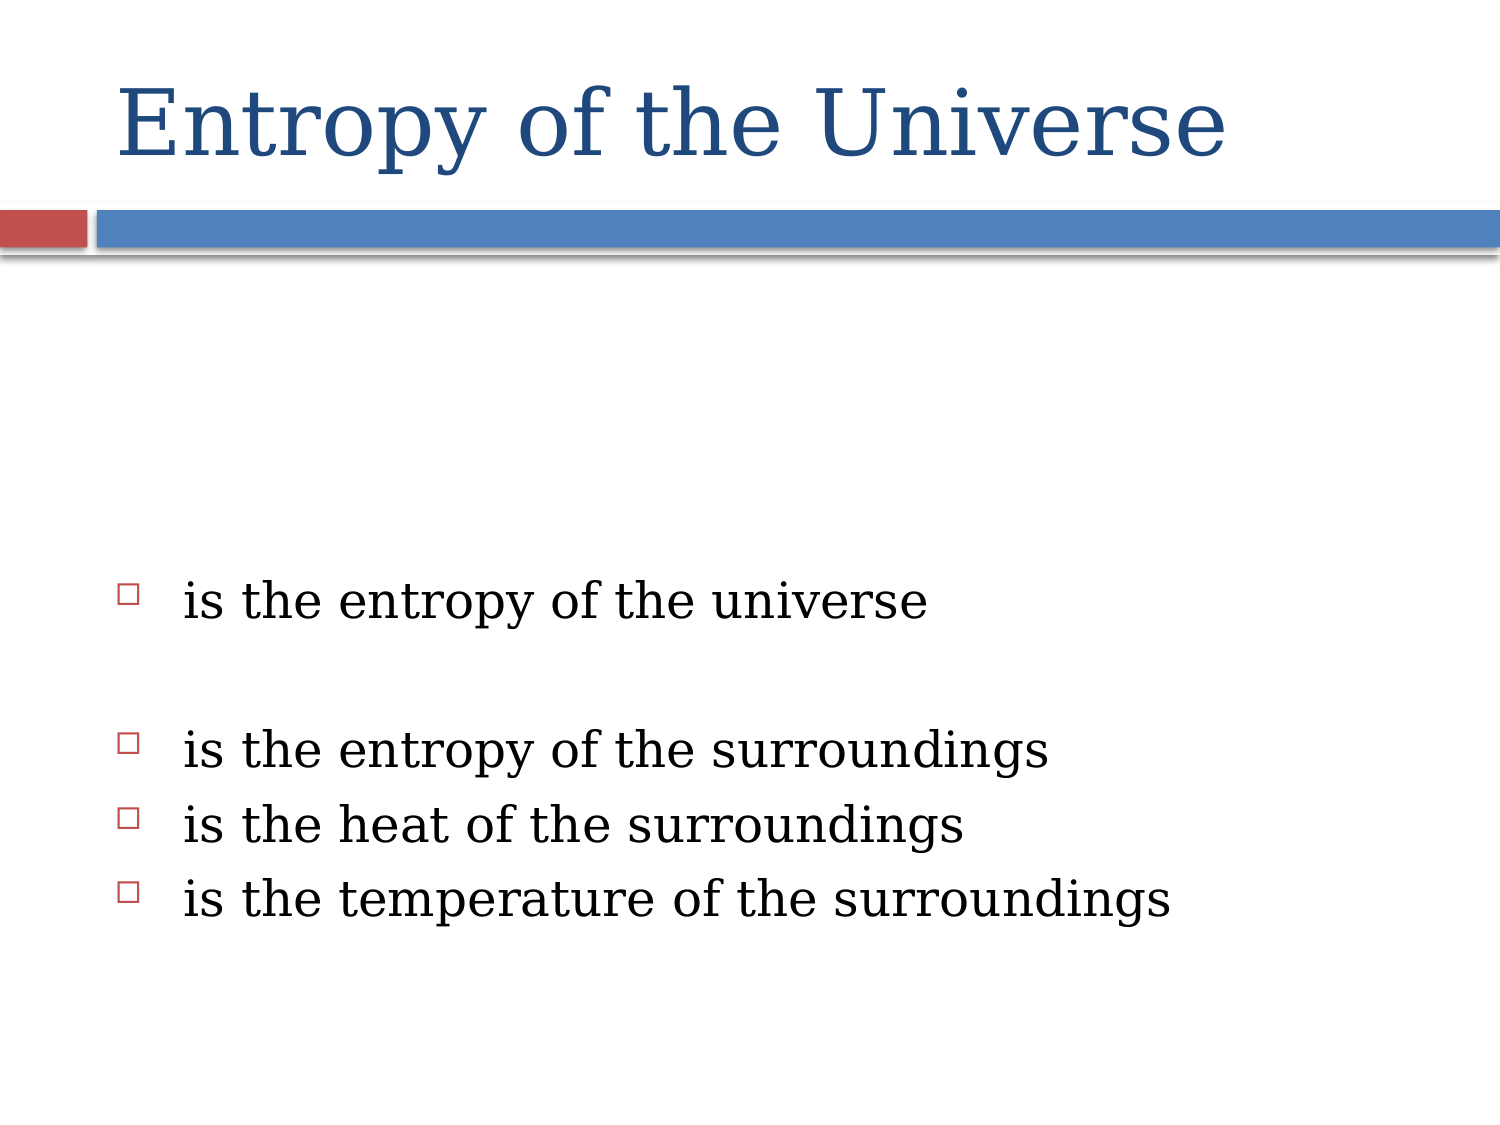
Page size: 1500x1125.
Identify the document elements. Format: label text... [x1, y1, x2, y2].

title Entropy of the Universe [100, 37, 1438, 200]
